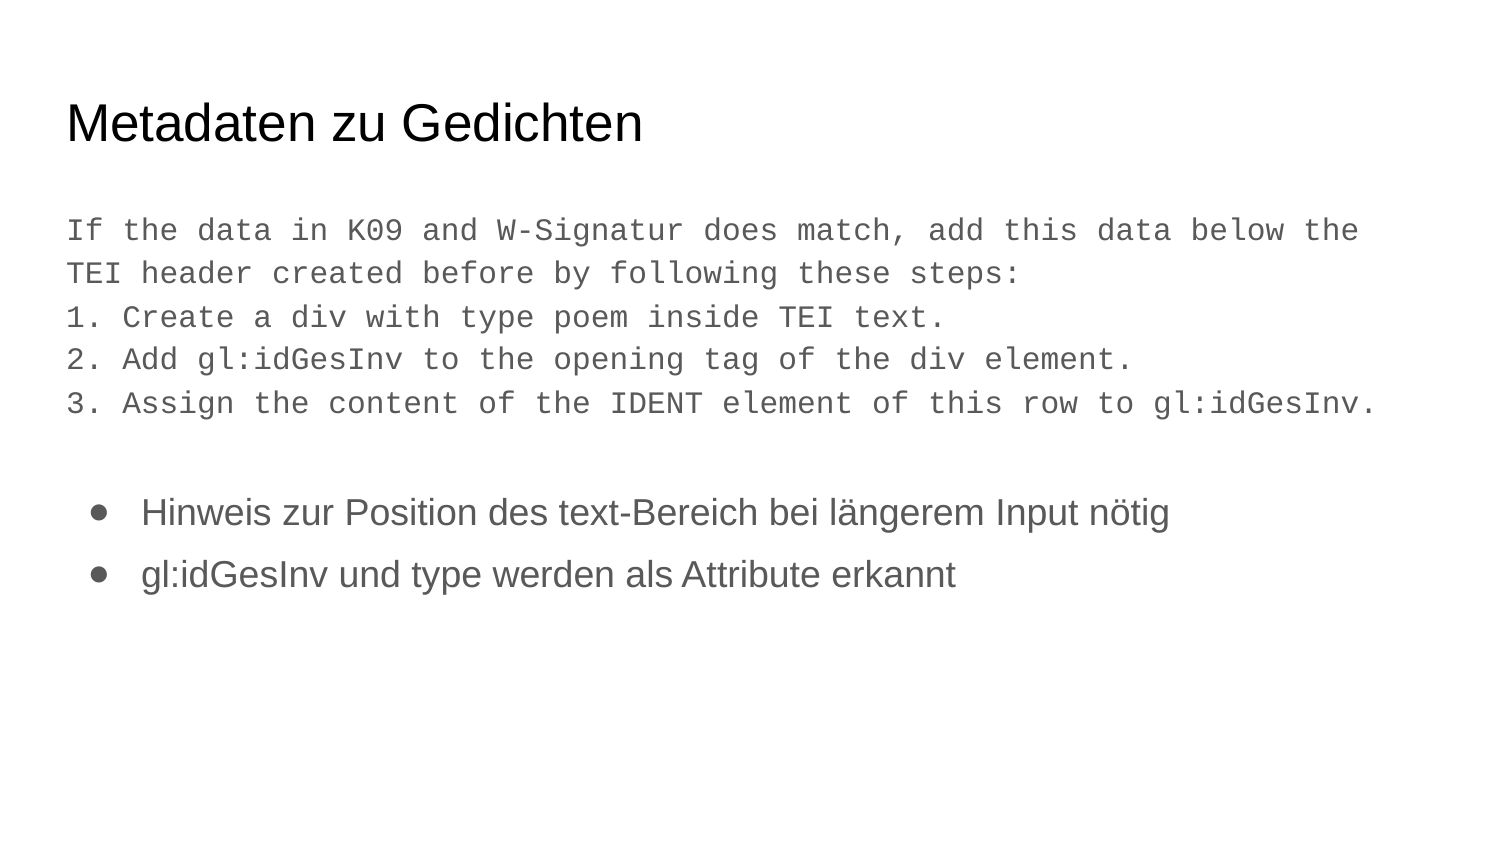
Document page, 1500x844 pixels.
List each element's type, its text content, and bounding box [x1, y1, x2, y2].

title Metadaten zu Gedichten [51, 72, 1449, 167]
list If the data in K09 and W-Signatur does match, add this data below the TEI header created before by following these steps: 1. Create a div with type poem inside TEI text. 2. Add gl:idGesInv to the opening tag of the div element. 3. Assign the content of the IDENT element of this row to gl:idGesInv. Hinweis zur Position des text-Bereich bei längerem Input nötig gl:idGesInv und type werden als Attribute erkannt [51, 189, 1449, 750]
